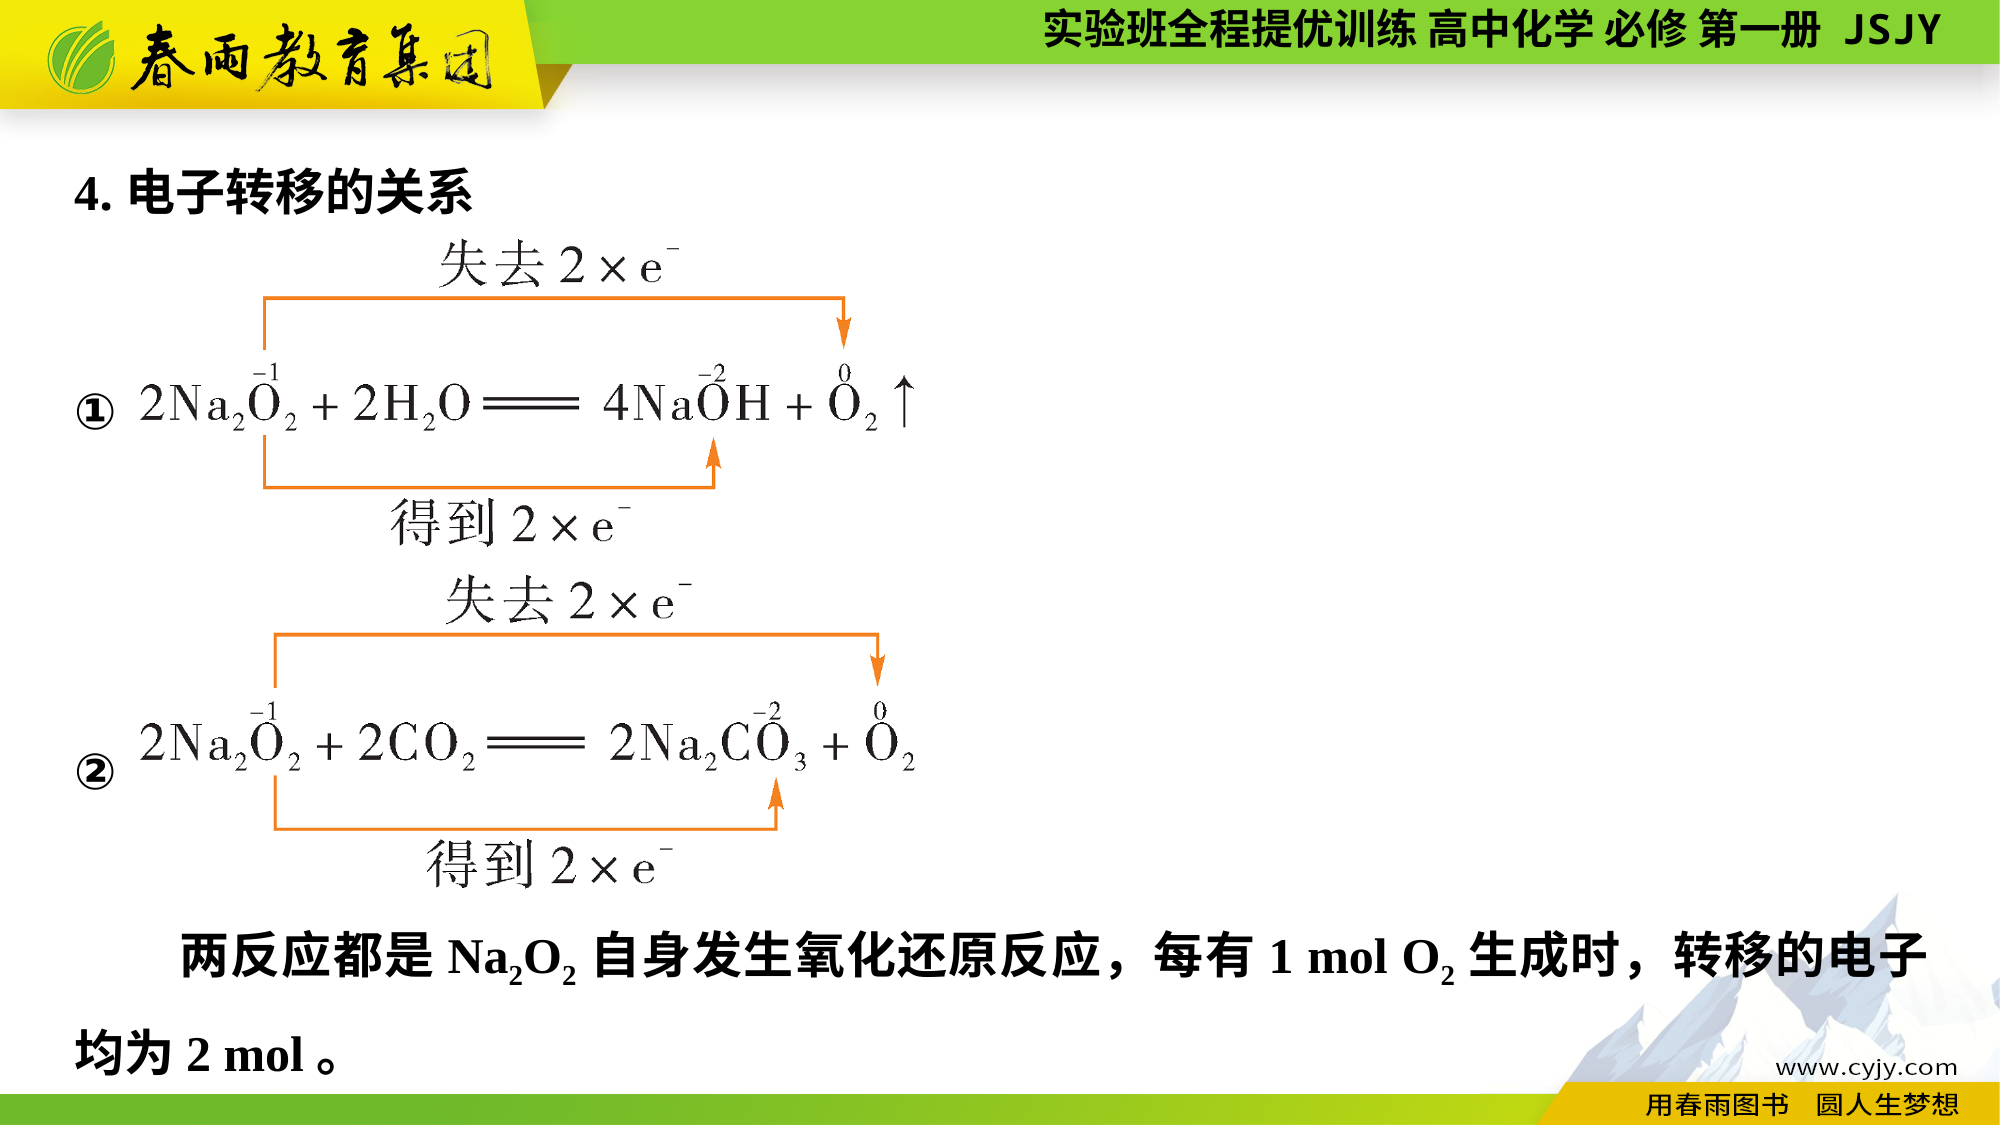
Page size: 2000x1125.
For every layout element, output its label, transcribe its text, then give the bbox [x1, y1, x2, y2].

list 4.电子转移的关系 ① ② 两反应都是Na2O2自身发生氧化还原反应，每有1 mol O2生成时，转移的电子均为2 mol。 [59, 122, 1944, 1087]
picture [0, 0, 2000, 1125]
